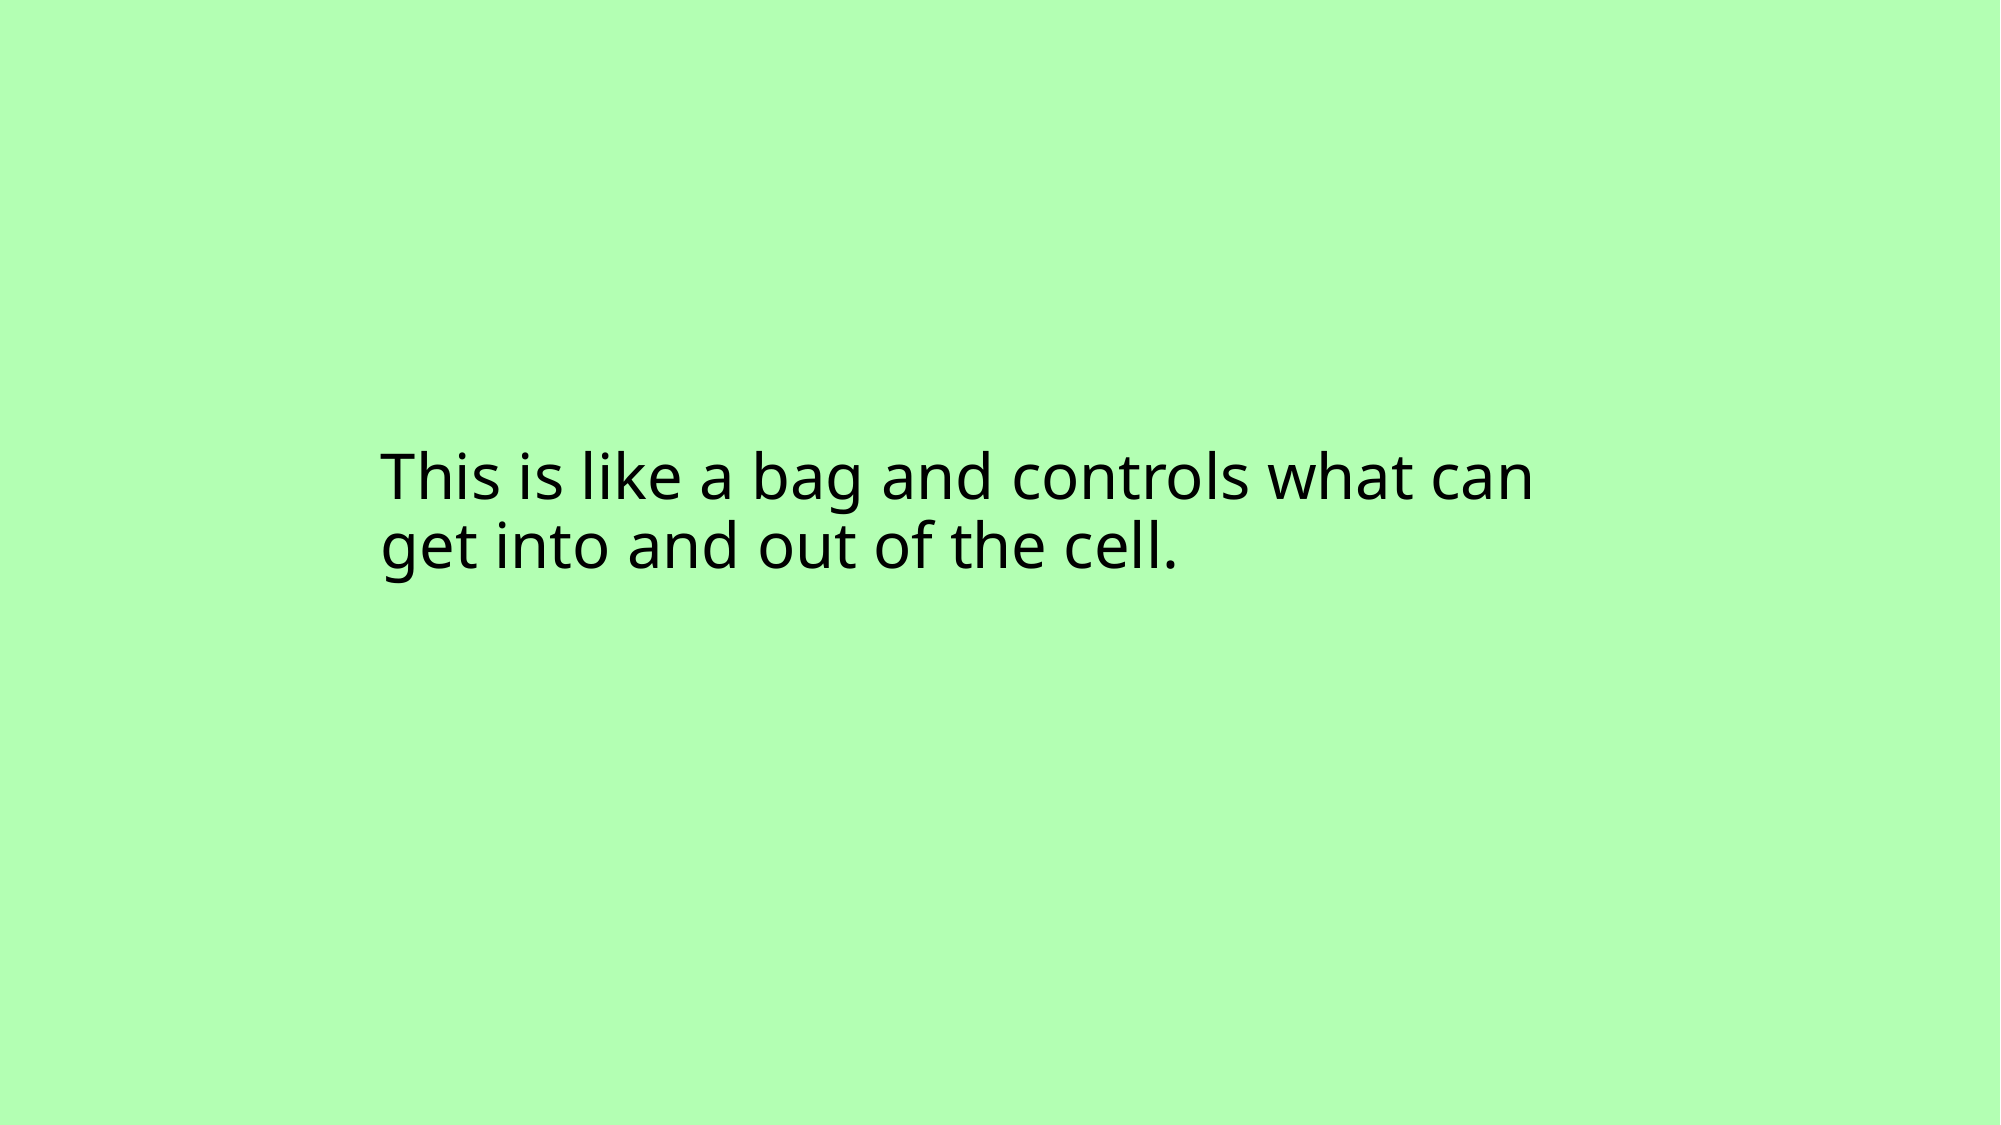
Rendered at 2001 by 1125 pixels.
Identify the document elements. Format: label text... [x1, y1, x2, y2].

title This is like a bag and controls what can get into and out of the cell. [365, 435, 1660, 654]
